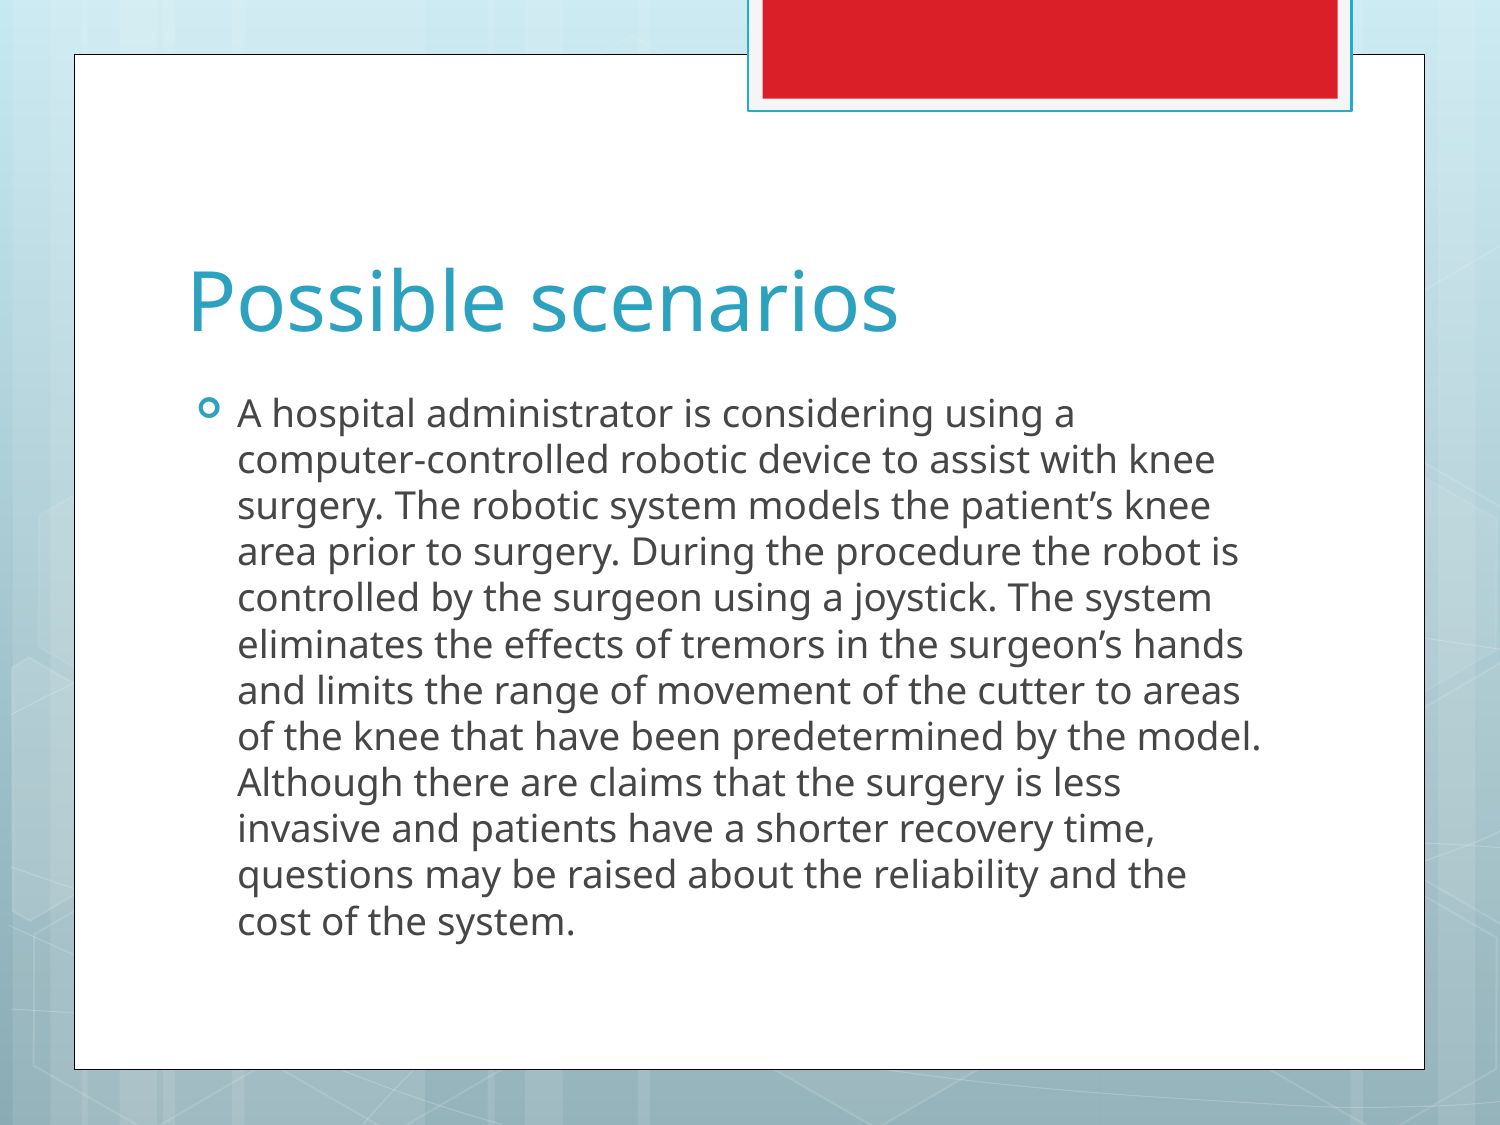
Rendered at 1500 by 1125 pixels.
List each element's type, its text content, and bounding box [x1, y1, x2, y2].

list A hospital administrator is considering using a computer-controlled robotic device to assist with knee surgery. The robotic system models the patient’s knee area prior to surgery. During the procedure the robot is controlled by the surgeon using a joystick. The system eliminates the effects of tremors in the surgeon’s hands and limits the range of movement of the cutter to areas of the knee that have been predetermined by the model. Although there are claims that the surgery is less invasive and patients have a shorter recovery time, questions may be raised about the reliability and the cost of the system. [171, 381, 1283, 957]
title Possible scenarios [171, 168, 1324, 357]
